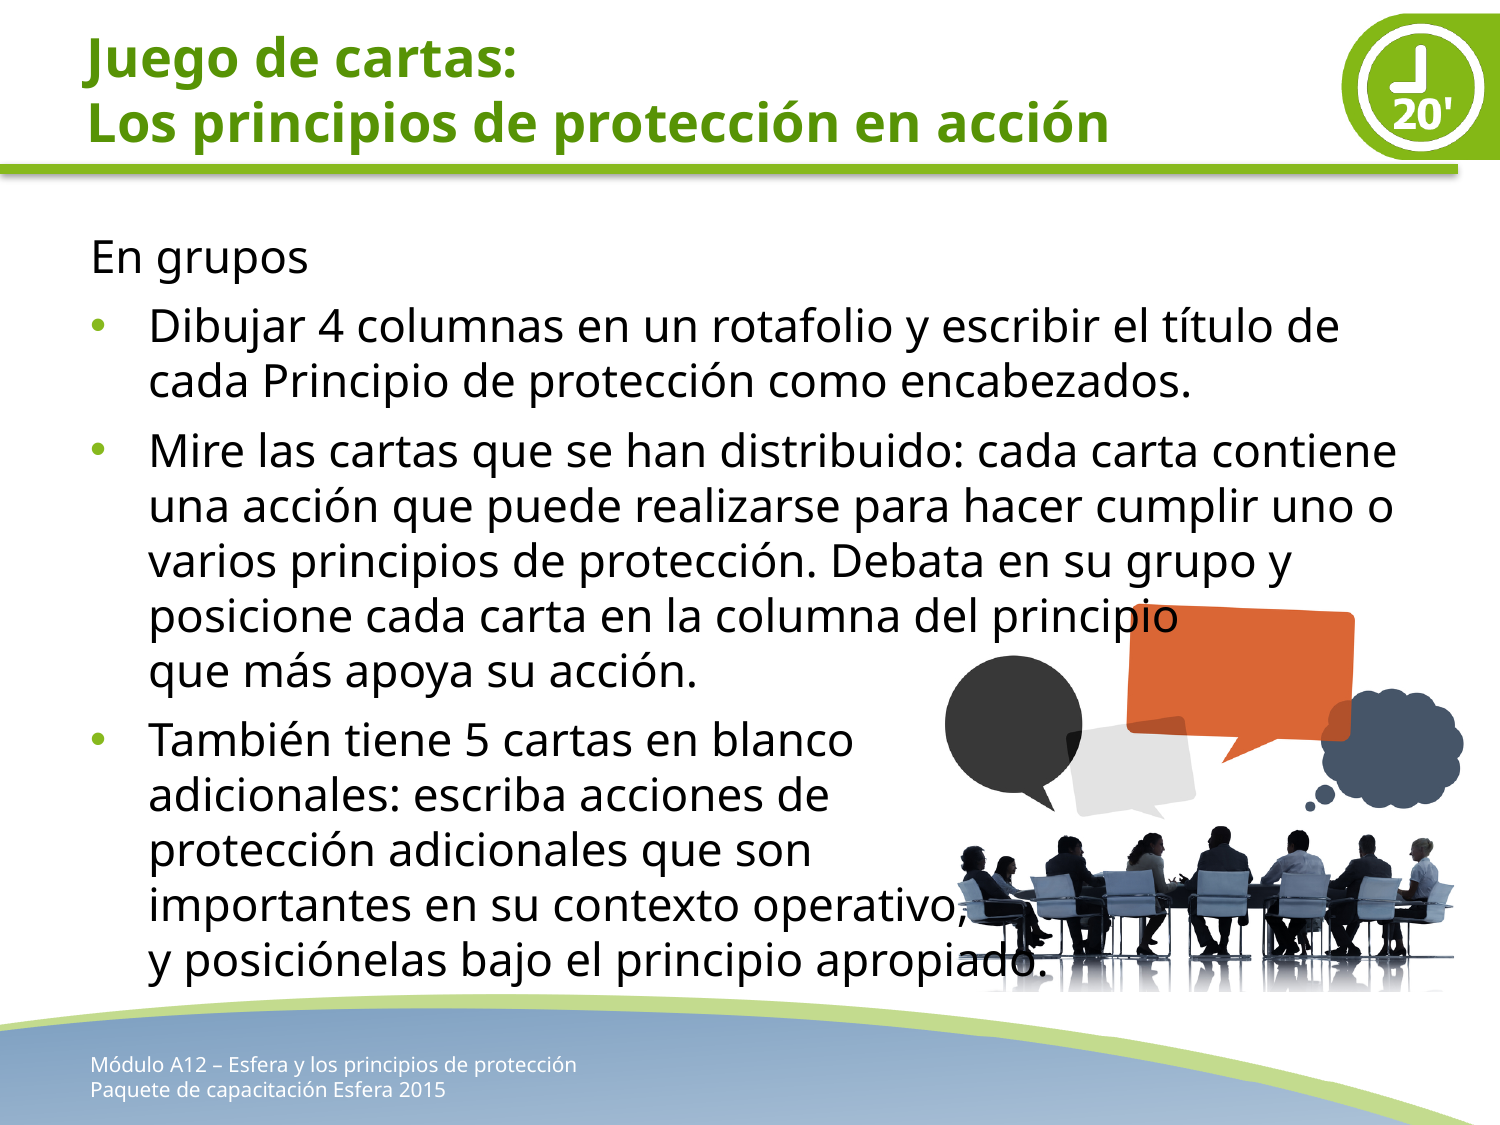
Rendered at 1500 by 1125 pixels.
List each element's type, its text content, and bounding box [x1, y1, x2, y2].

footer Módulo A12 – Esfera y los principios de protección Paquete de capacitación Esfera 2015 [75, 1046, 1072, 1107]
title Juego de cartas: Los principios de protección en acción [75, 0, 1425, 178]
picture [0, 562, 1500, 1125]
list En grupos Dibujar 4 columnas en un rotafolio y escribir el título de cada Principio de protección como encabezados. Mire las cartas que se han distribuido: cada carta contiene una acción que puede realizarse para hacer cumplir uno o varios principios de protección. Debata en su grupo y posicione cada carta en la columna del principio que más apoya su acción. También tiene 5 cartas en blanco adicionales: escriba acciones de protección adicionales que son importantes en su contexto operativo, y posiciónelas bajo el principio apropiado. [75, 219, 1425, 1076]
picture [1330, 12, 1500, 161]
